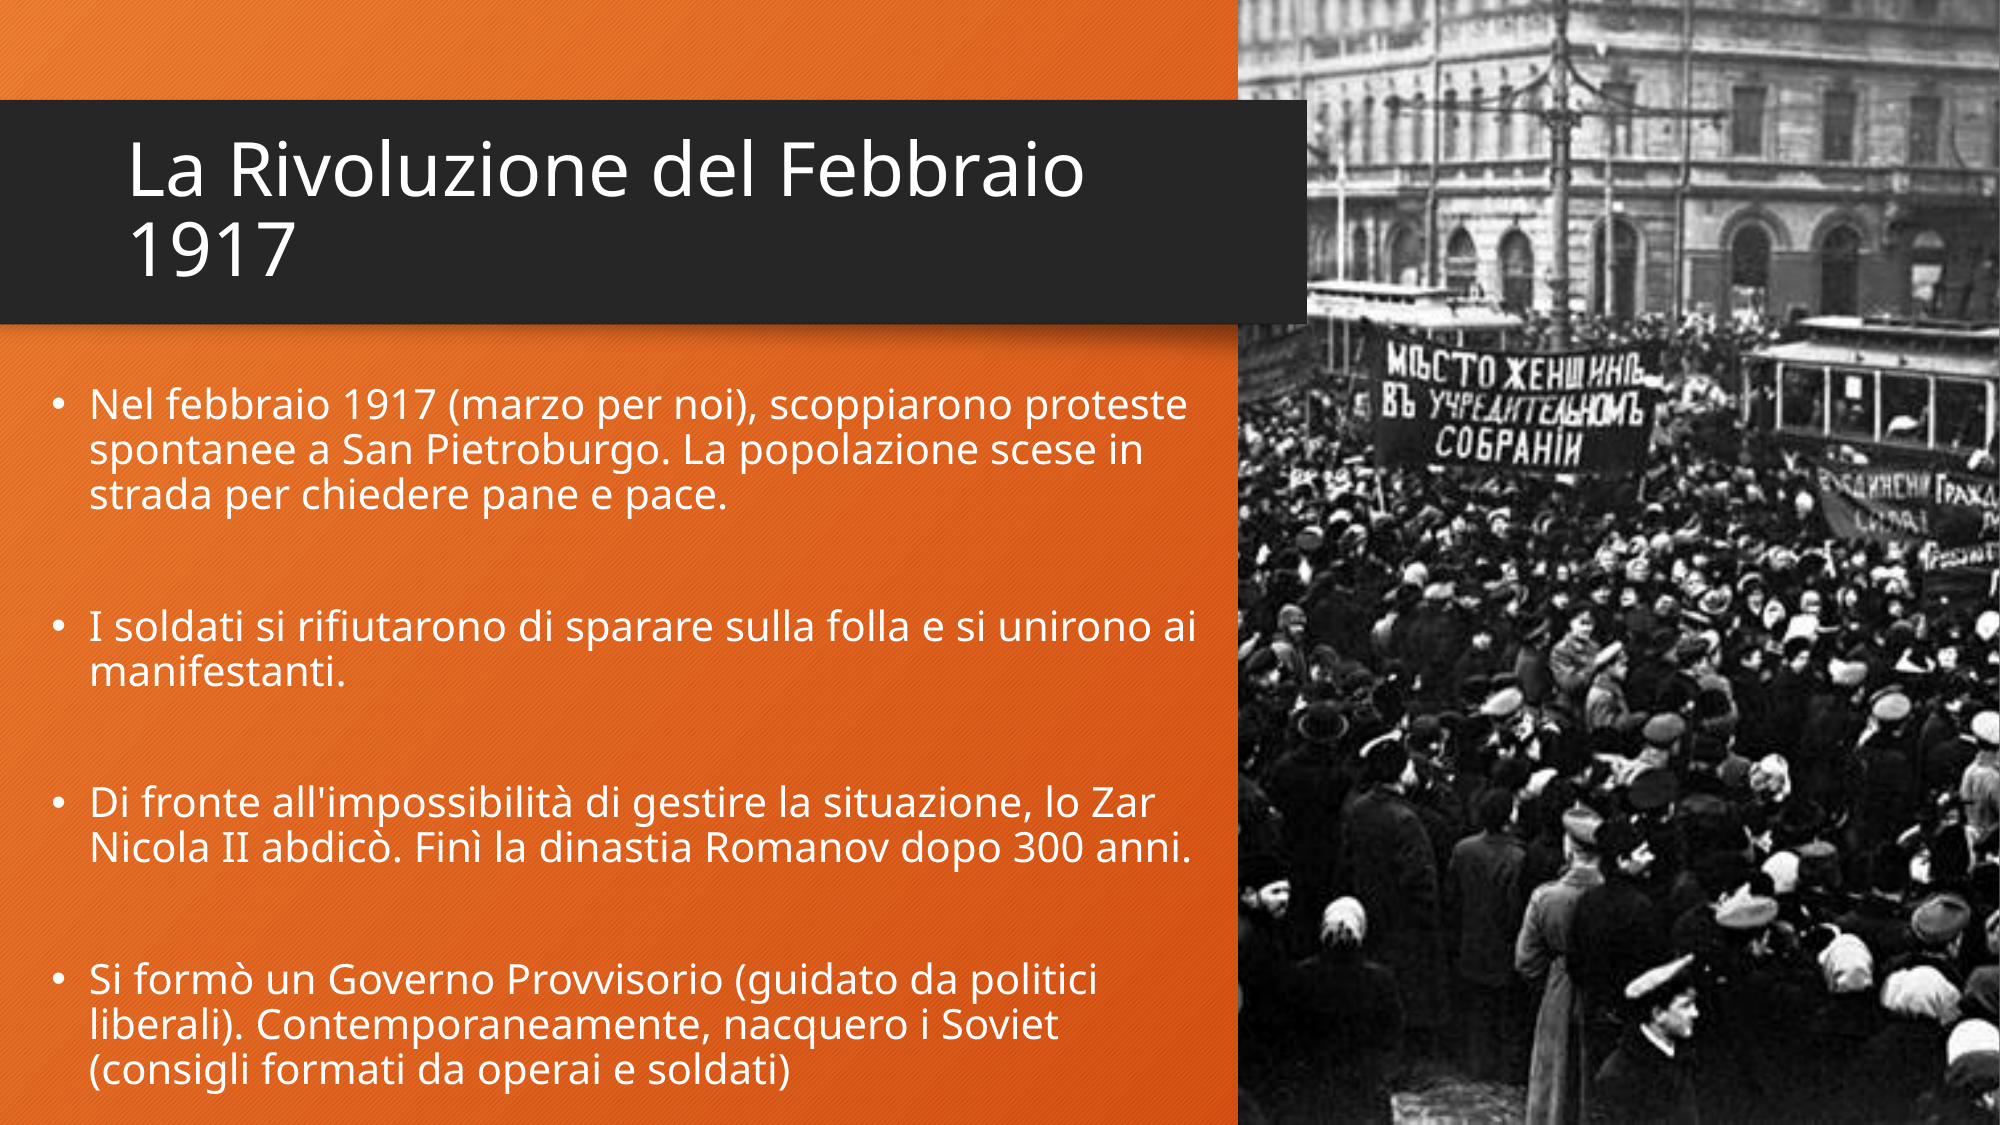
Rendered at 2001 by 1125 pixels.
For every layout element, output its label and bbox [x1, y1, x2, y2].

text_box [0, 0, 1237, 322]
picture [0, 0, 2000, 1125]
text_box [0, 377, 1237, 1125]
